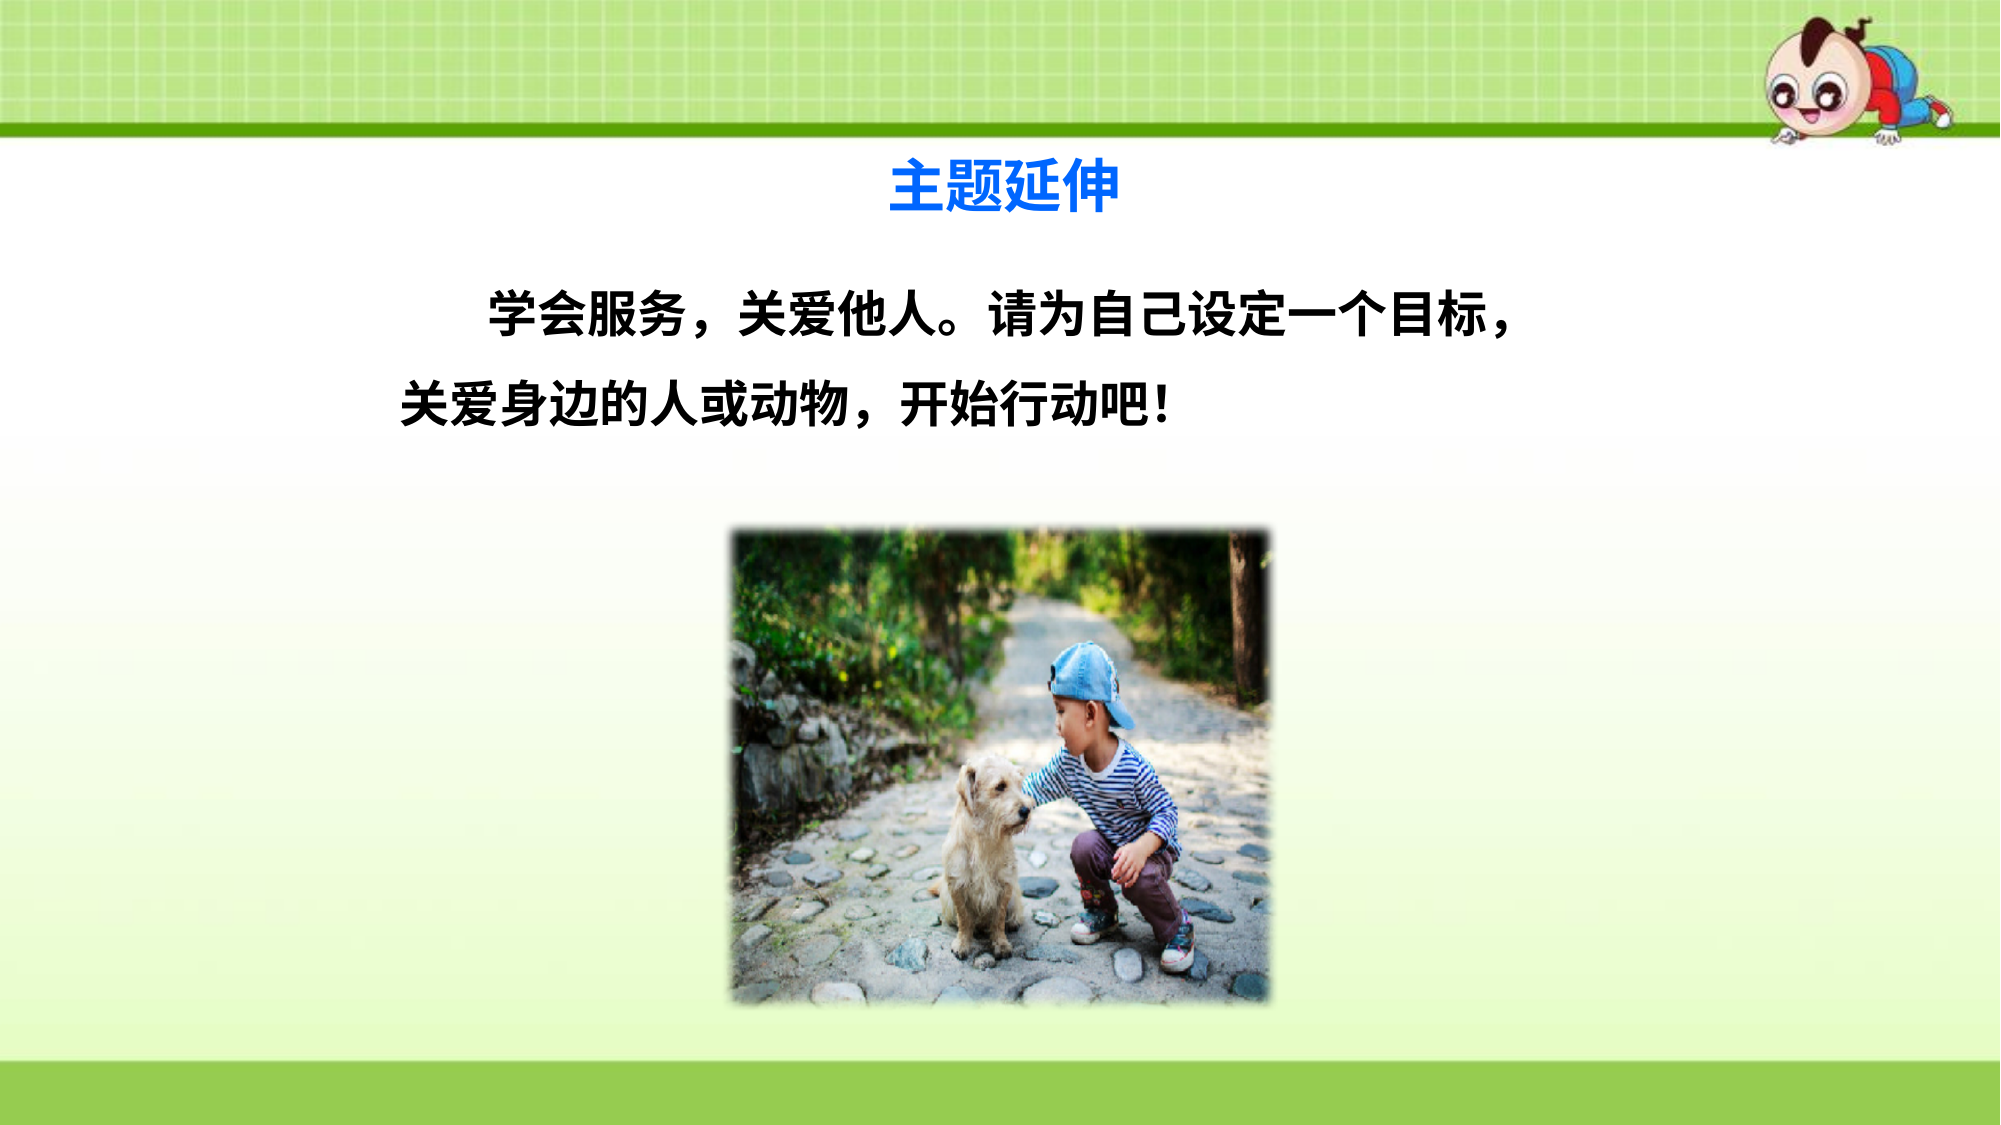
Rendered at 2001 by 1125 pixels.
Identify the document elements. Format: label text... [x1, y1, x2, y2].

picture [0, 0, 2000, 1125]
text_box 主题延伸 [872, 141, 1136, 227]
text_box 学会服务，关爱他人。请为自己设定一个目标，关爱身边的人或动物，开始行动吧！ [384, 245, 1600, 441]
